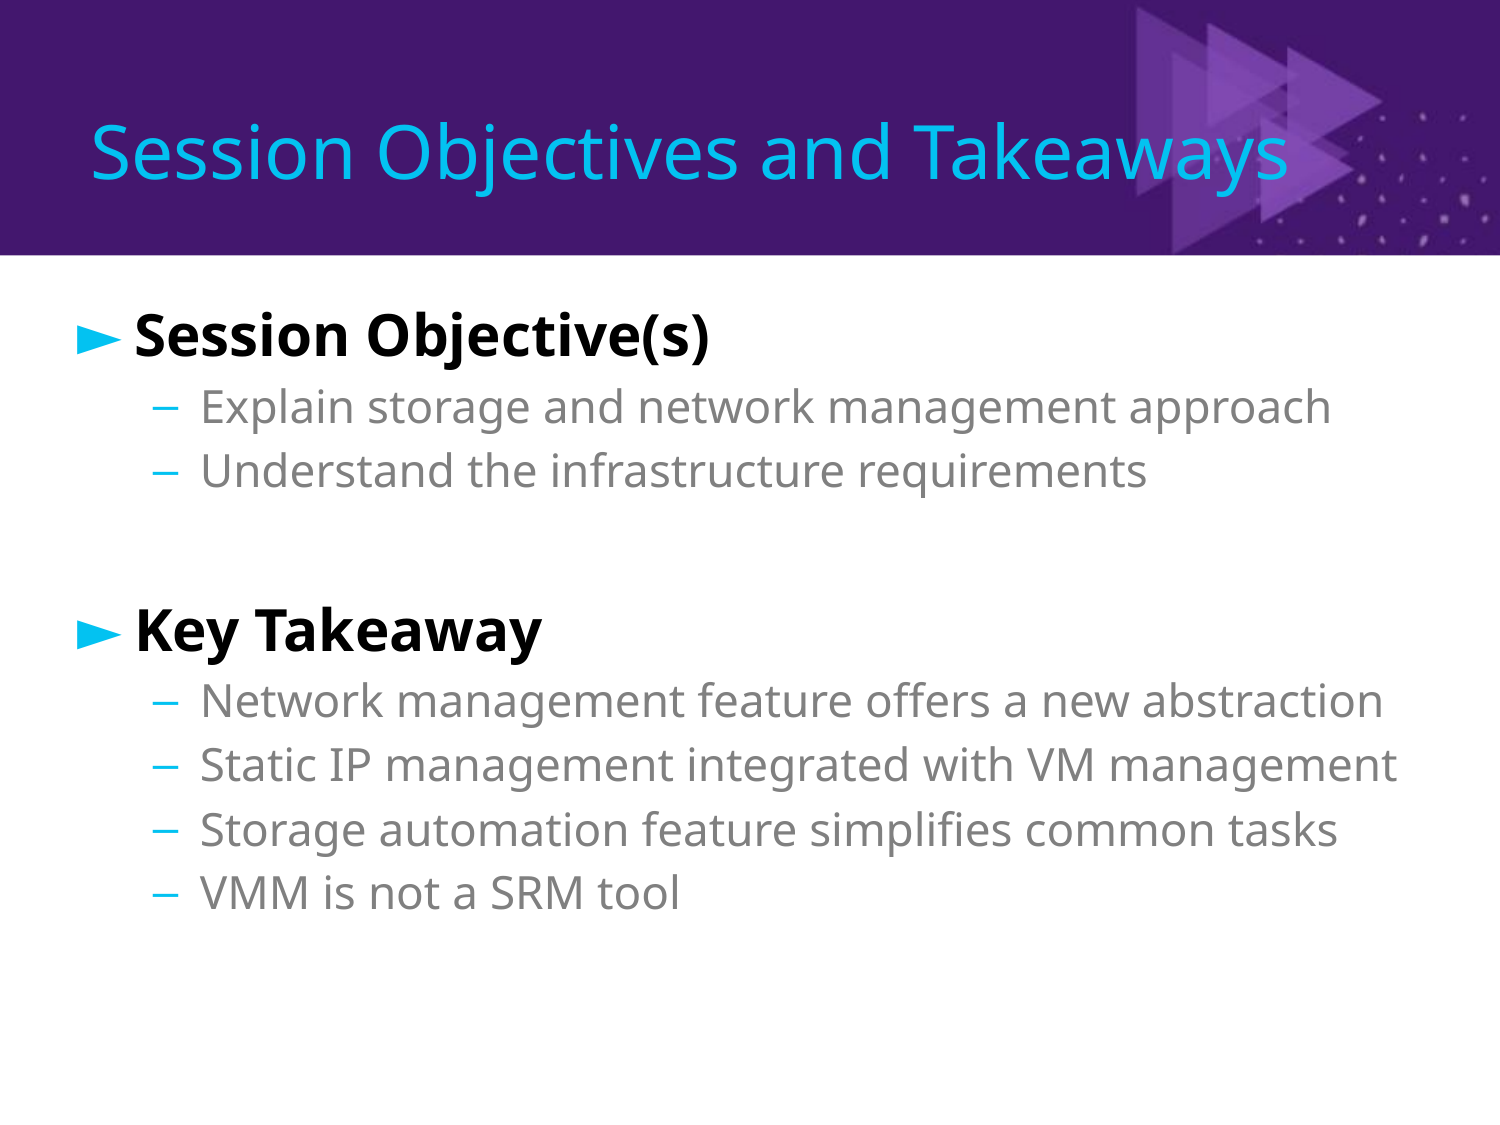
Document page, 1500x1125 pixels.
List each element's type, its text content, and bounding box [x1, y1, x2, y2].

title Session Objectives and Takeaways [75, 56, 1425, 244]
picture [0, 0, 1500, 255]
list Session Objective(s) Explain storage and network management approach Understand the infrastructure requirements Key Takeaway Network management feature offers a new abstraction Static IP management integrated with VM management Storage automation feature simplifies common tasks VMM is not a SRM tool [62, 290, 1435, 984]
